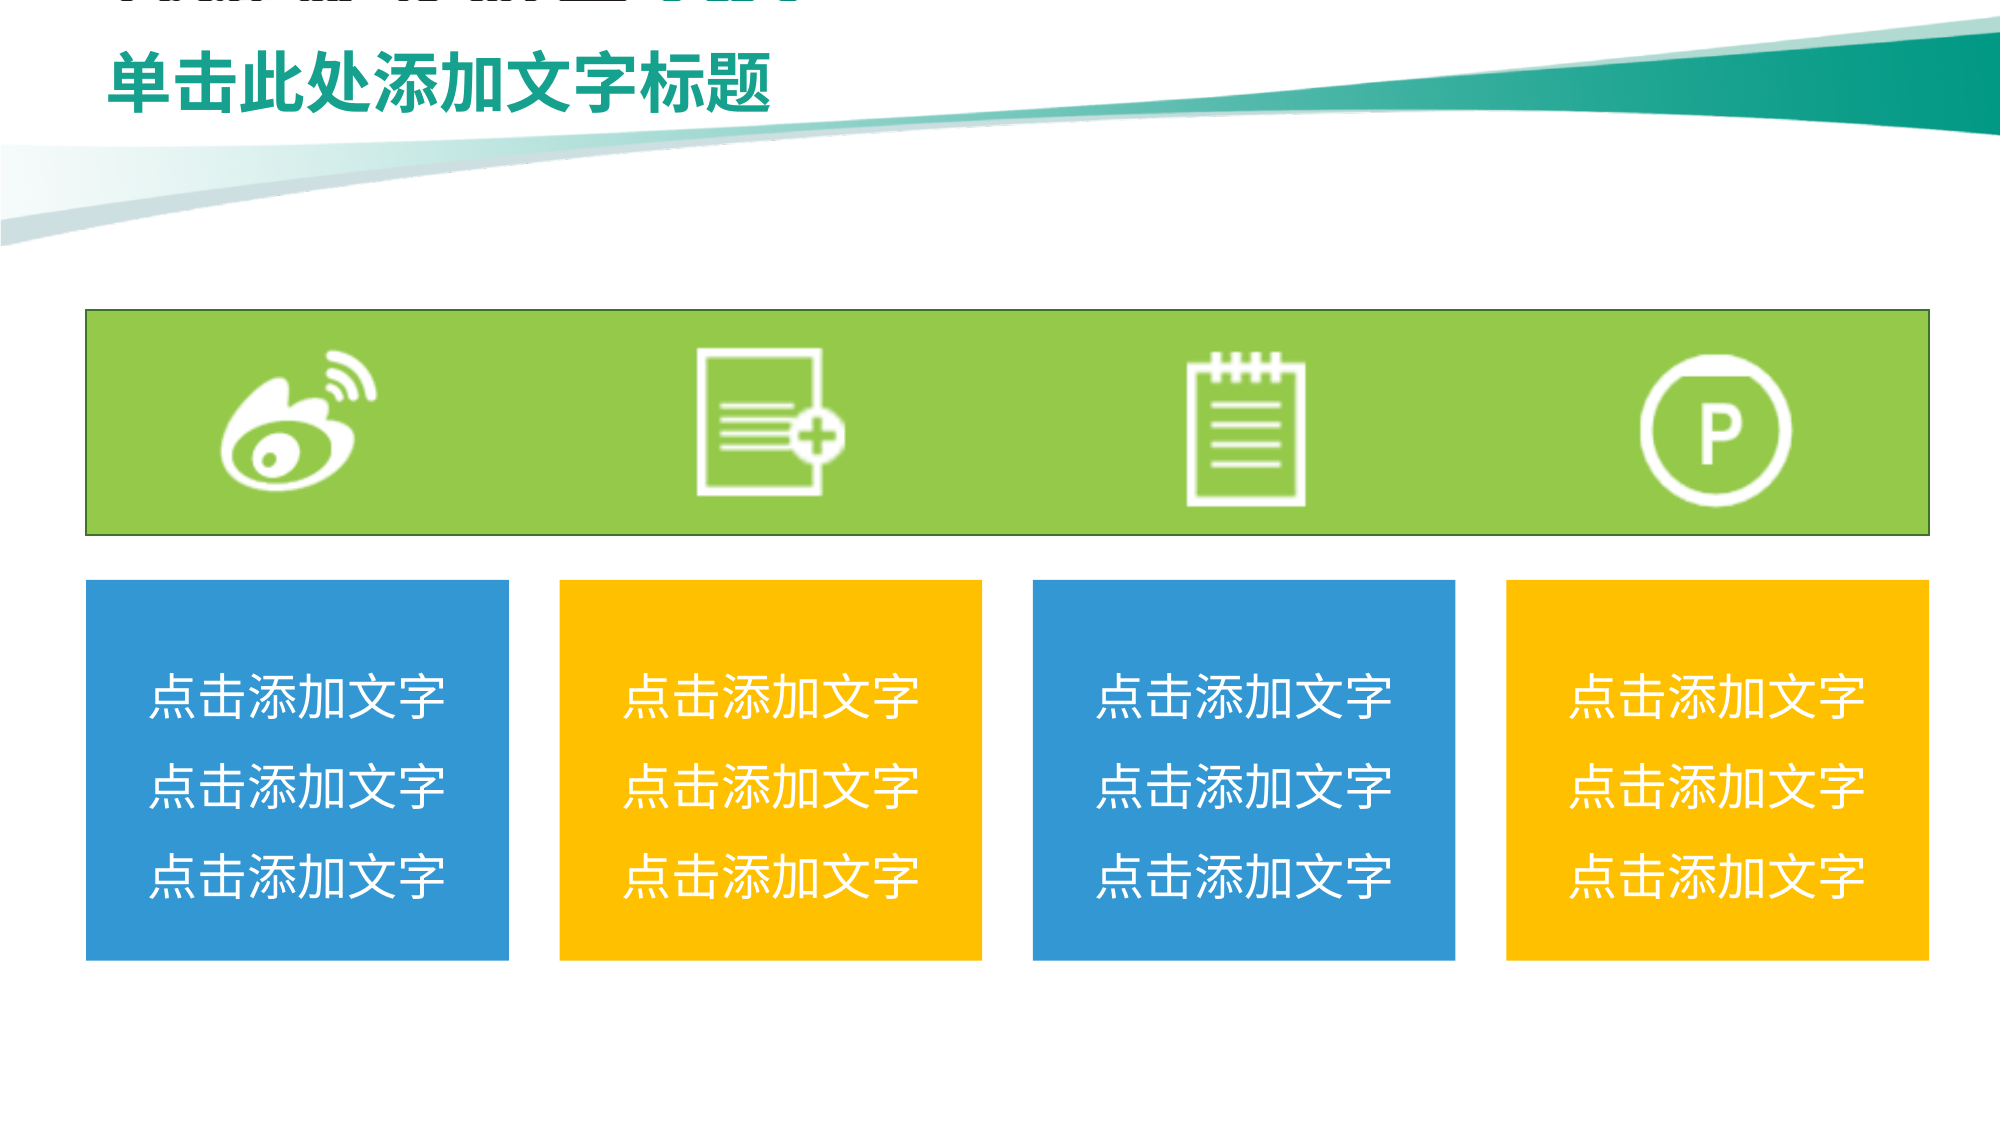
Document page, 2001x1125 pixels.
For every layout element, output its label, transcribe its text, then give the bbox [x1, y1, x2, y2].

text_box 点击添加文字 点击添加文字 点击添加文字 [559, 579, 983, 961]
text_box 点击添加文字 点击添加文字 点击添加文字 [1032, 579, 1456, 961]
text_box 点击添加文字 点击添加文字 点击添加文字 [86, 579, 509, 961]
text_box 点击添加文字 点击添加文字 点击添加文字 [1506, 579, 1930, 961]
picture [1619, 344, 1816, 520]
picture [203, 337, 393, 506]
picture [3, 0, 2000, 246]
picture [645, 310, 896, 533]
picture [1131, 327, 1363, 533]
text_box [85, 309, 1930, 536]
